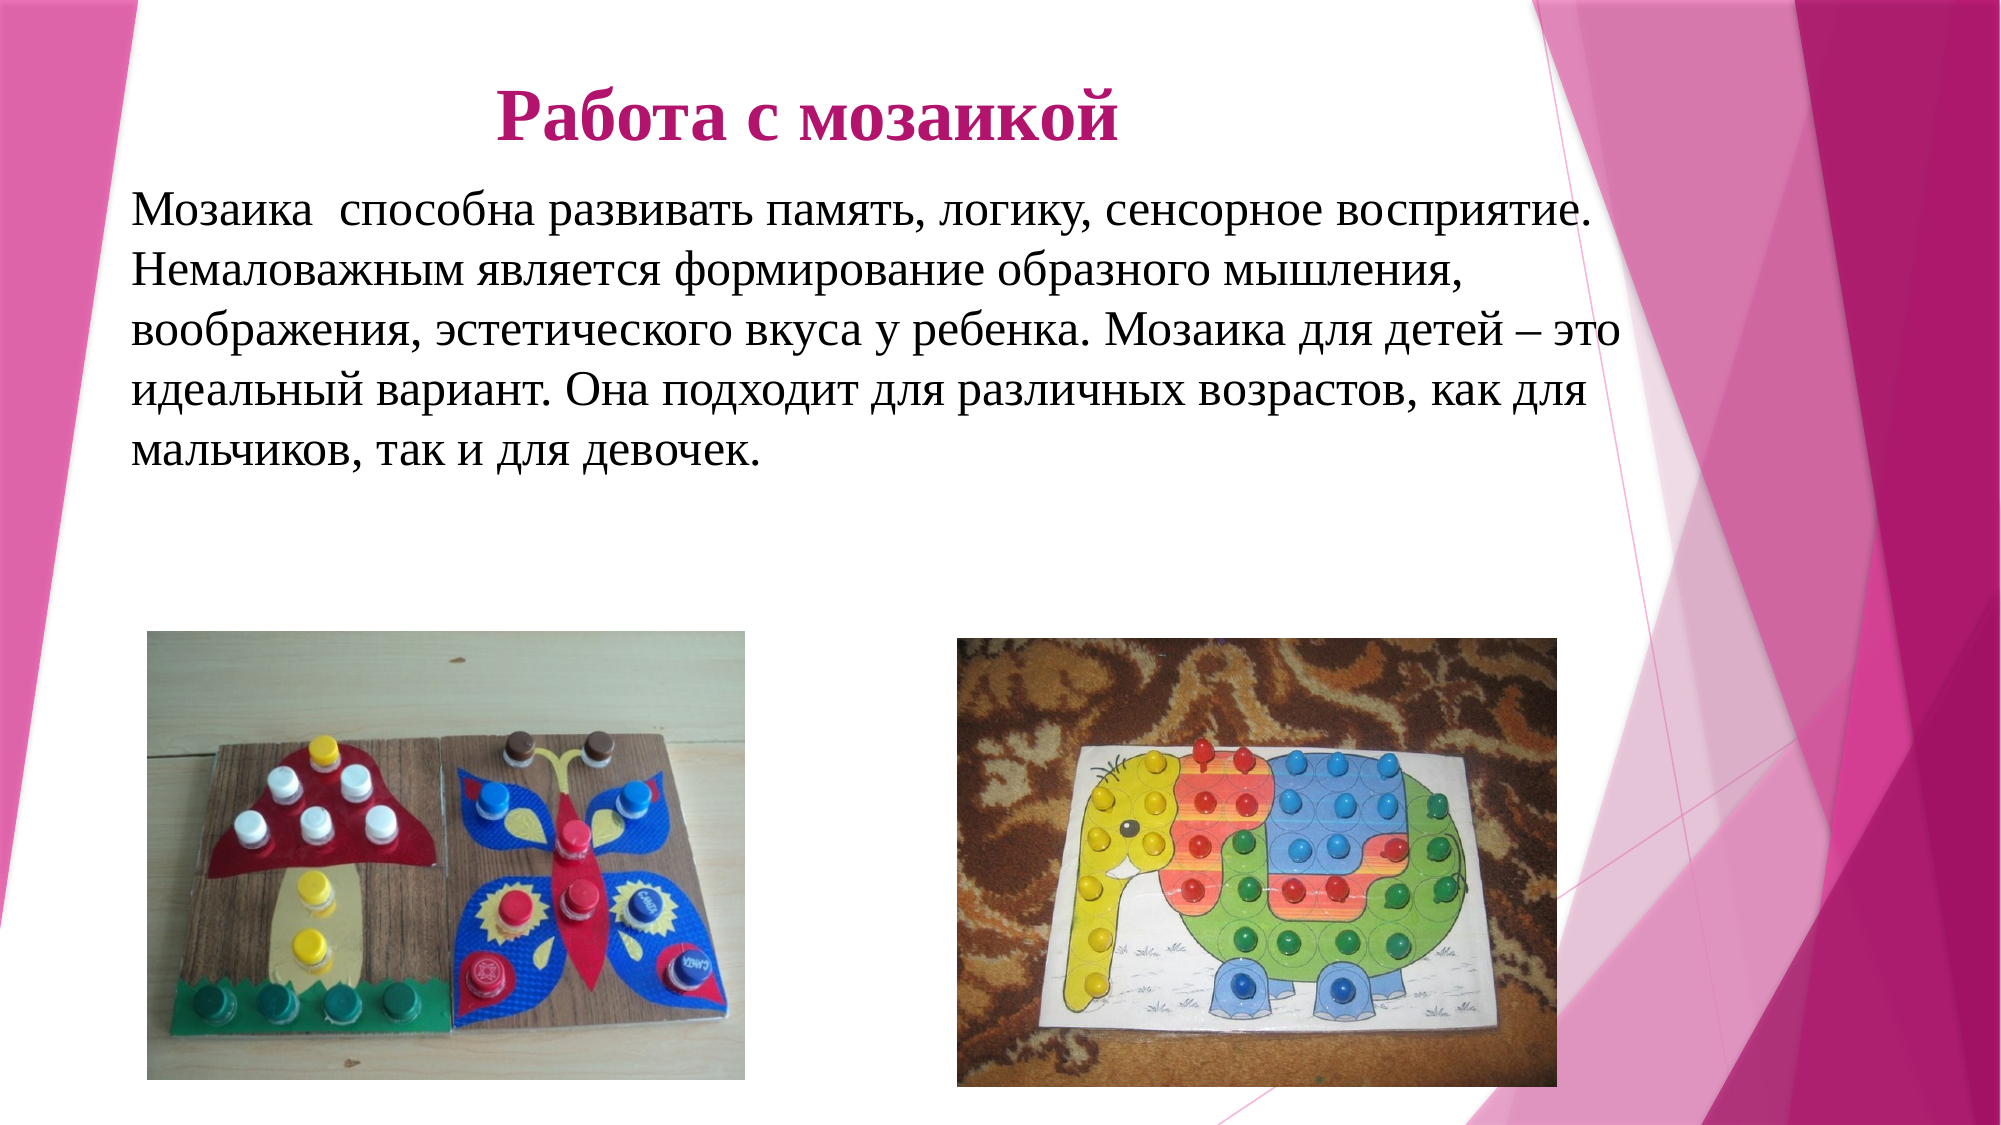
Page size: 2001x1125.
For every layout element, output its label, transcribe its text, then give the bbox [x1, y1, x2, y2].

subtitle Мозаика способна развивать память, логику, сенсорное восприятие. Немаловажным является формирование образного мышления, воображения, эстетического вкуса у ребенка. Мозаика для детей – это идеальный вариант. Она подходит для различных возрастов, как для мальчиков, так и для девочек. [116, 167, 1650, 677]
picture [146, 630, 745, 1080]
picture [957, 637, 1557, 1087]
title Работа с мозаикой [236, 50, 1380, 167]
